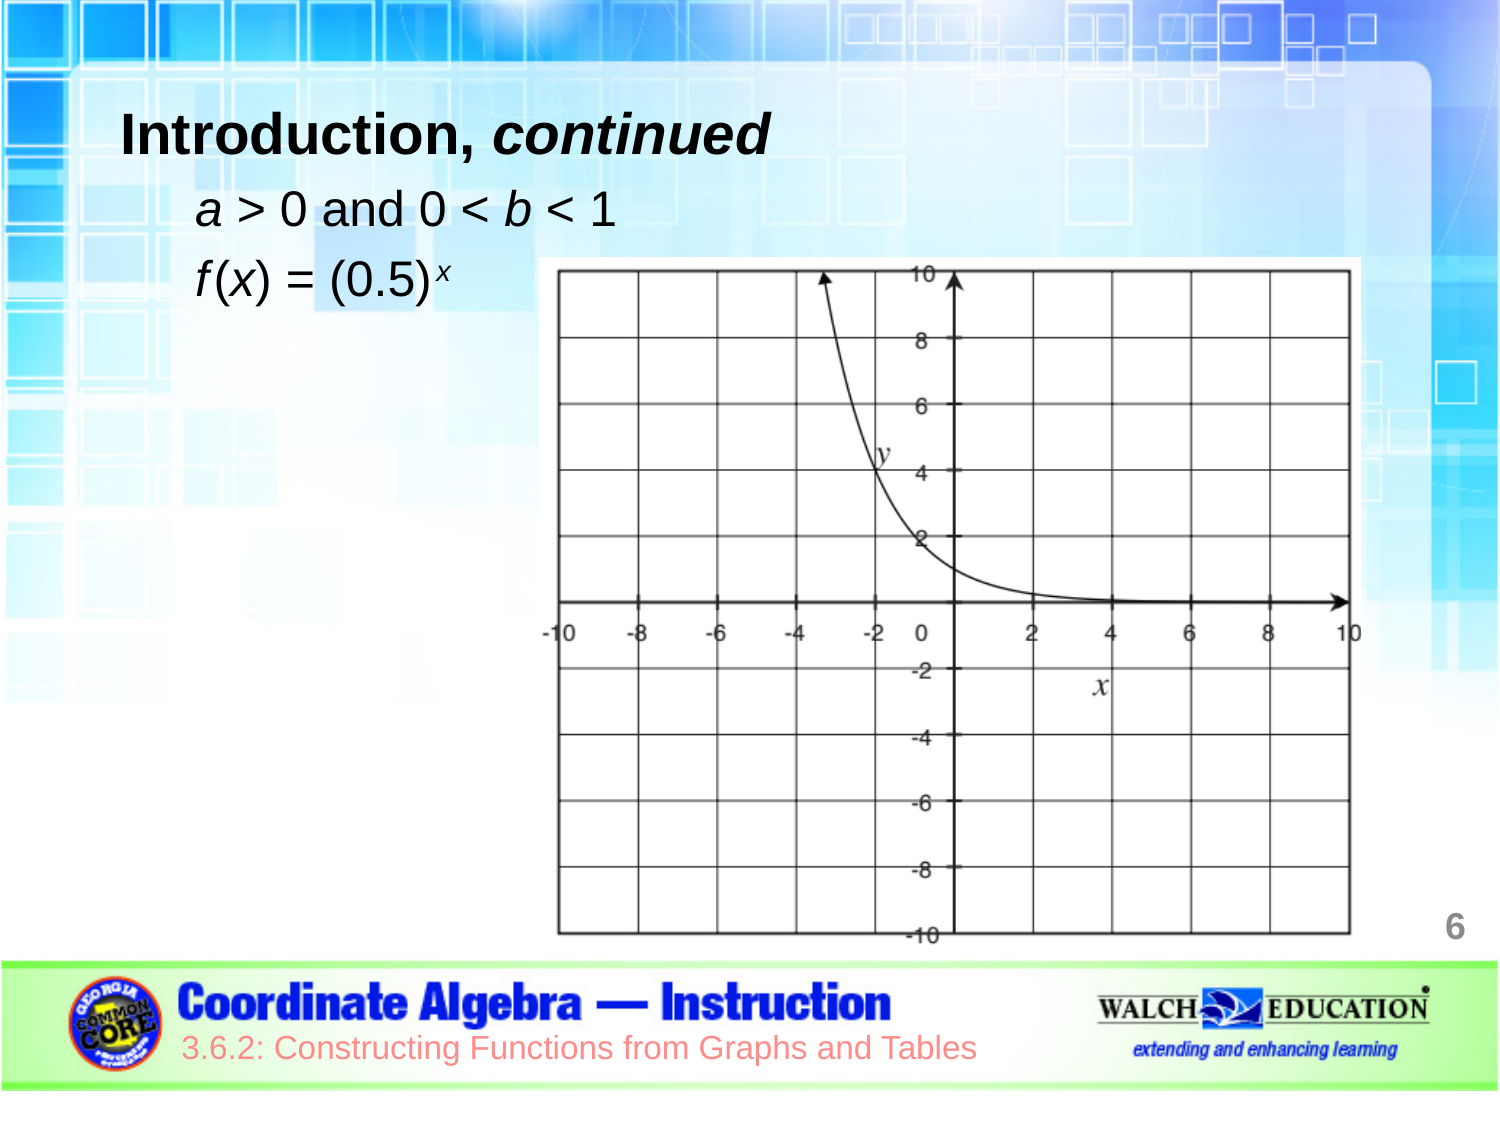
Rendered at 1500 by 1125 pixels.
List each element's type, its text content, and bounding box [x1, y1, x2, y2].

picture [1, 0, 1500, 1091]
subtitle Introduction, continued a > 0 and 0 < b < 1 f (x) = (0.5) x [105, 88, 1411, 909]
footer 3.6.2: Constructing Functions from Graphs and Tables [166, 1024, 1080, 1069]
slide_number 6 [1365, 901, 1481, 949]
